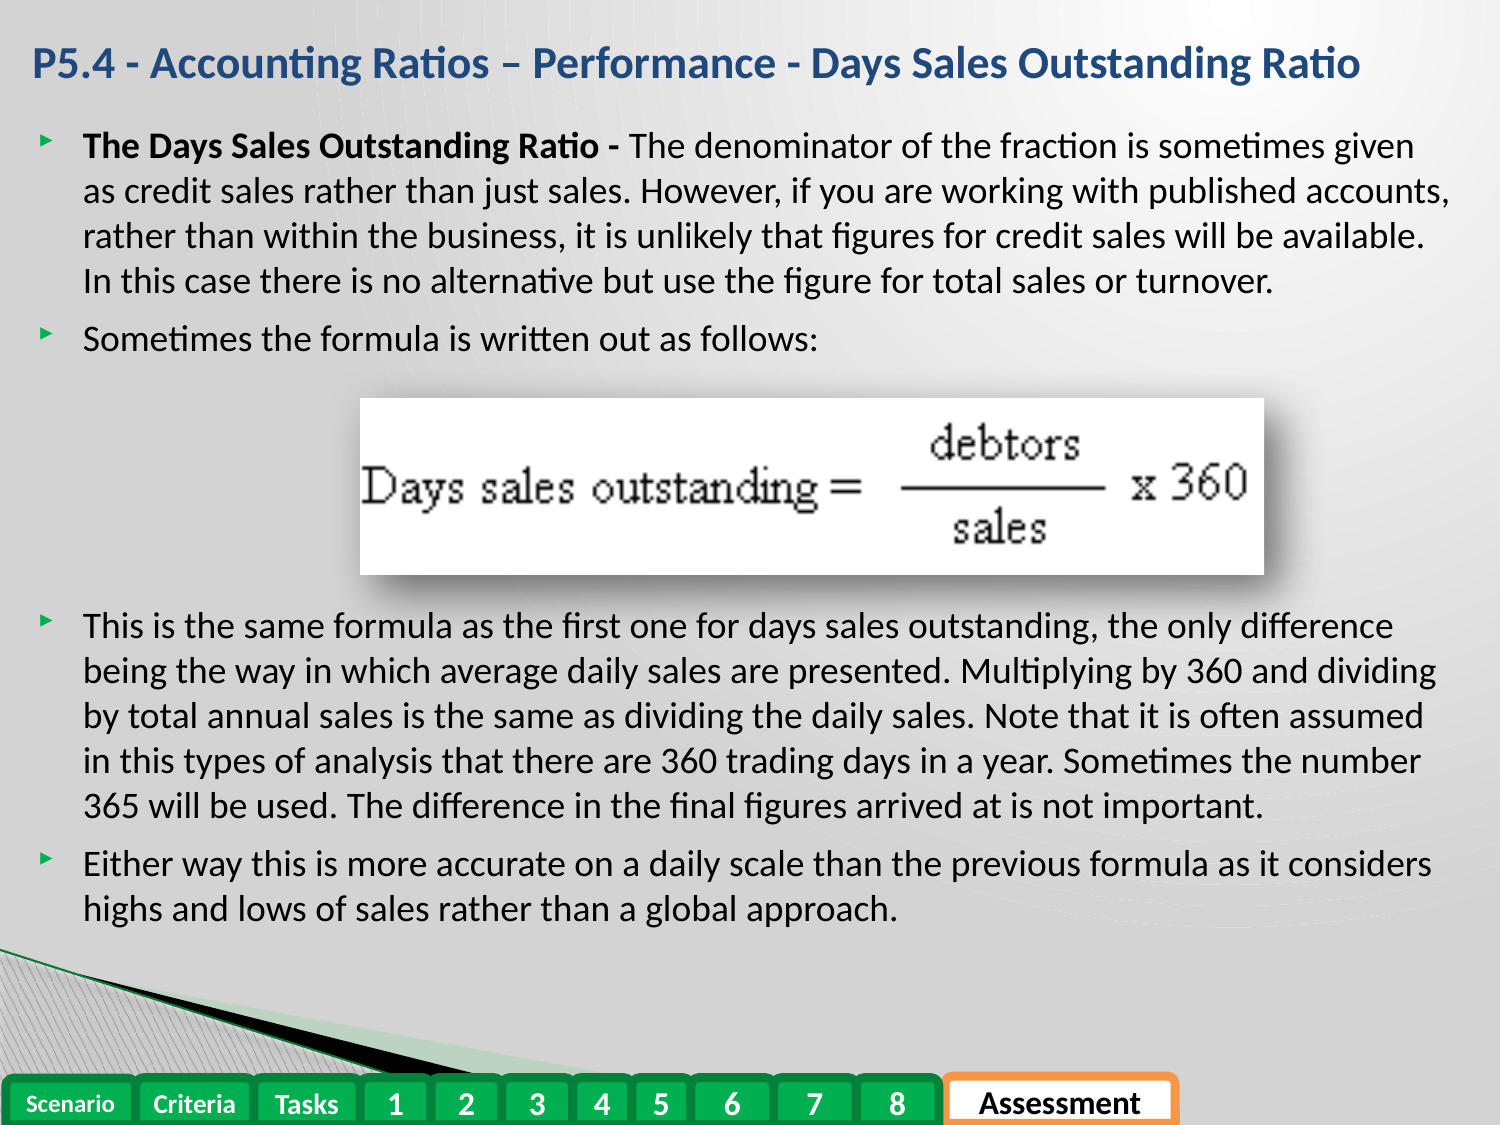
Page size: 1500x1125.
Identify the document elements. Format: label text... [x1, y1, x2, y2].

picture [359, 398, 1265, 575]
list The Days Sales Outstanding Ratio - The denominator of the fraction is sometimes given as credit sales rather than just sales. However, if you are working with published accounts, rather than within the business, it is unlikely that figures for credit sales will be available. In this case there is no alternative but use the figure for total sales or turnover. Sometimes the formula is written out as follows: This is the same formula as the first one for days sales outstanding, the only difference being the way in which average daily sales are presented. Multiplying by 360 and dividing by total annual sales is the same as dividing the daily sales. Note that it is often assumed in this types of analysis that there are 360 trading days in a year. Sometimes the number 365 will be used. The difference in the final figures arrived at is not important. Either way this is more accurate on a daily scale than the previous formula as it considers highs and lows of sales rather than a global approach. [23, 113, 1471, 1008]
title P5.4 - Accounting Ratios – Performance - Days Sales Outstanding Ratio [17, 19, 1471, 102]
